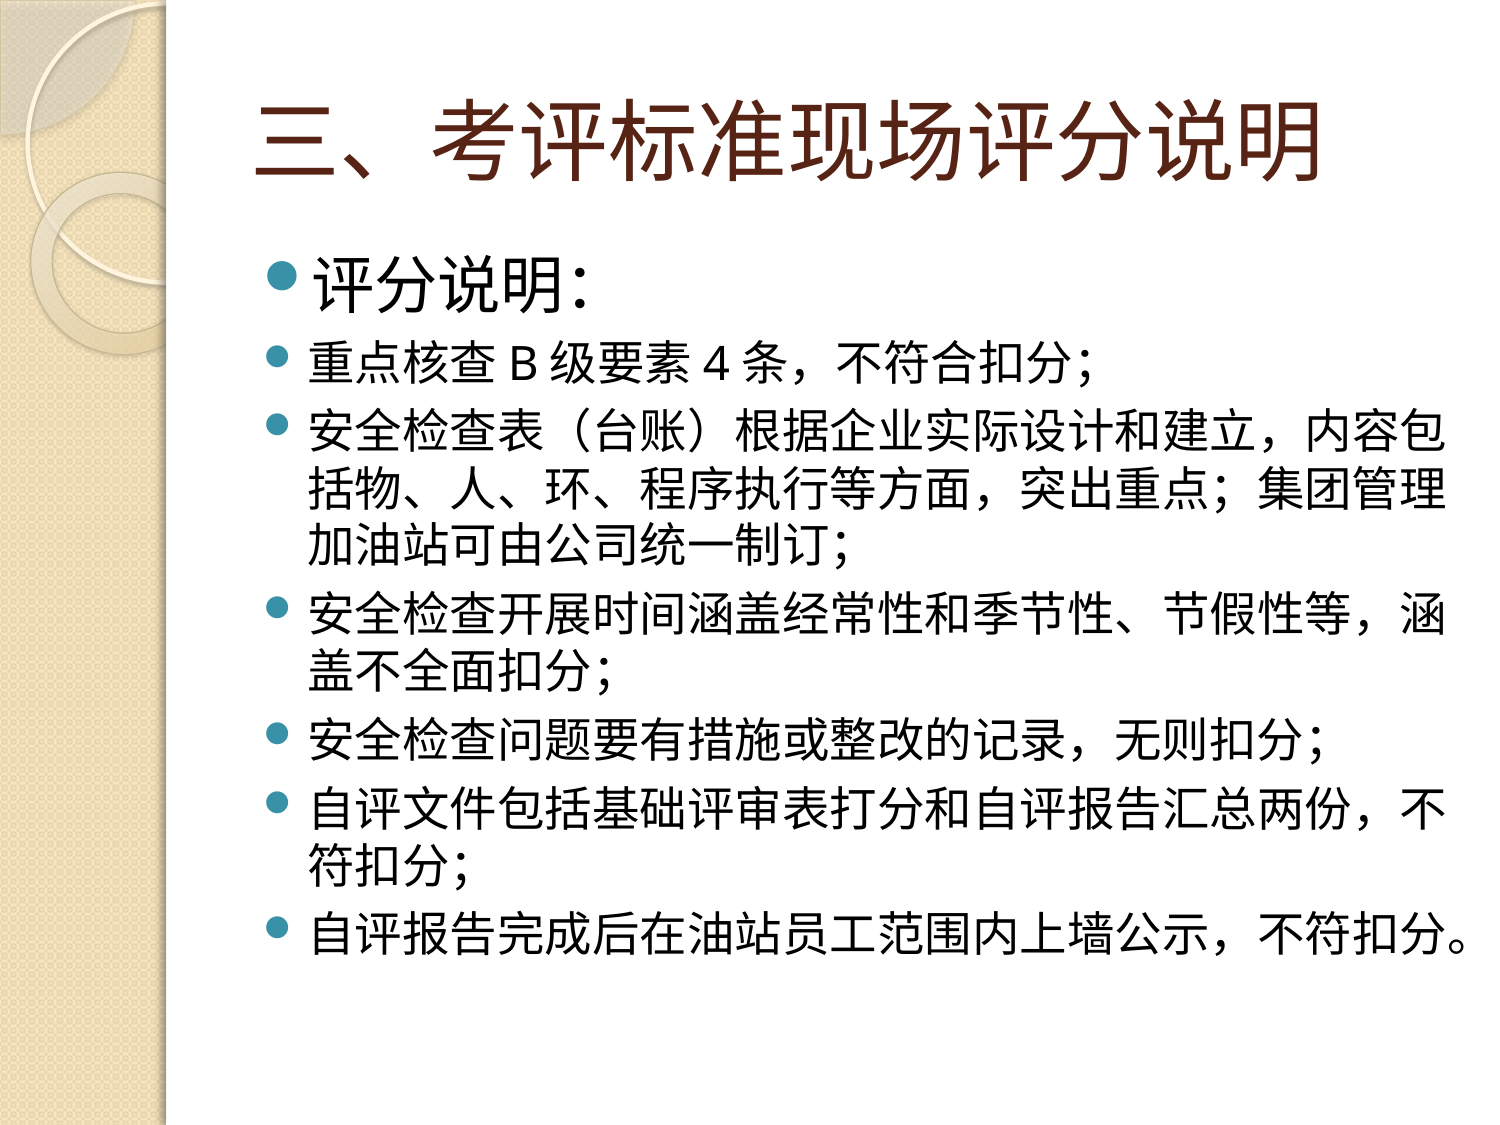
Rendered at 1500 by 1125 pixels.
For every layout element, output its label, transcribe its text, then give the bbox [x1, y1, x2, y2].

list 评分说明： 重点核查B级要素4条，不符合扣分； 安全检查表（台账）根据企业实际设计和建立，内容包括物、人、环、程序执行等方面，突出重点；集团管理加油站可由公司统一制订； 安全检查开展时间涵盖经常性和季节性、节假性等，涵盖不全面扣分； 安全检查问题要有措施或整改的记录，无则扣分； 自评文件包括基础评审表打分和自评报告汇总两份，不符扣分； 自评报告完成后在油站员工范围内上墙公示，不符扣分。 [235, 237, 1466, 1025]
title 三、考评标准现场评分说明 [235, 45, 1466, 233]
